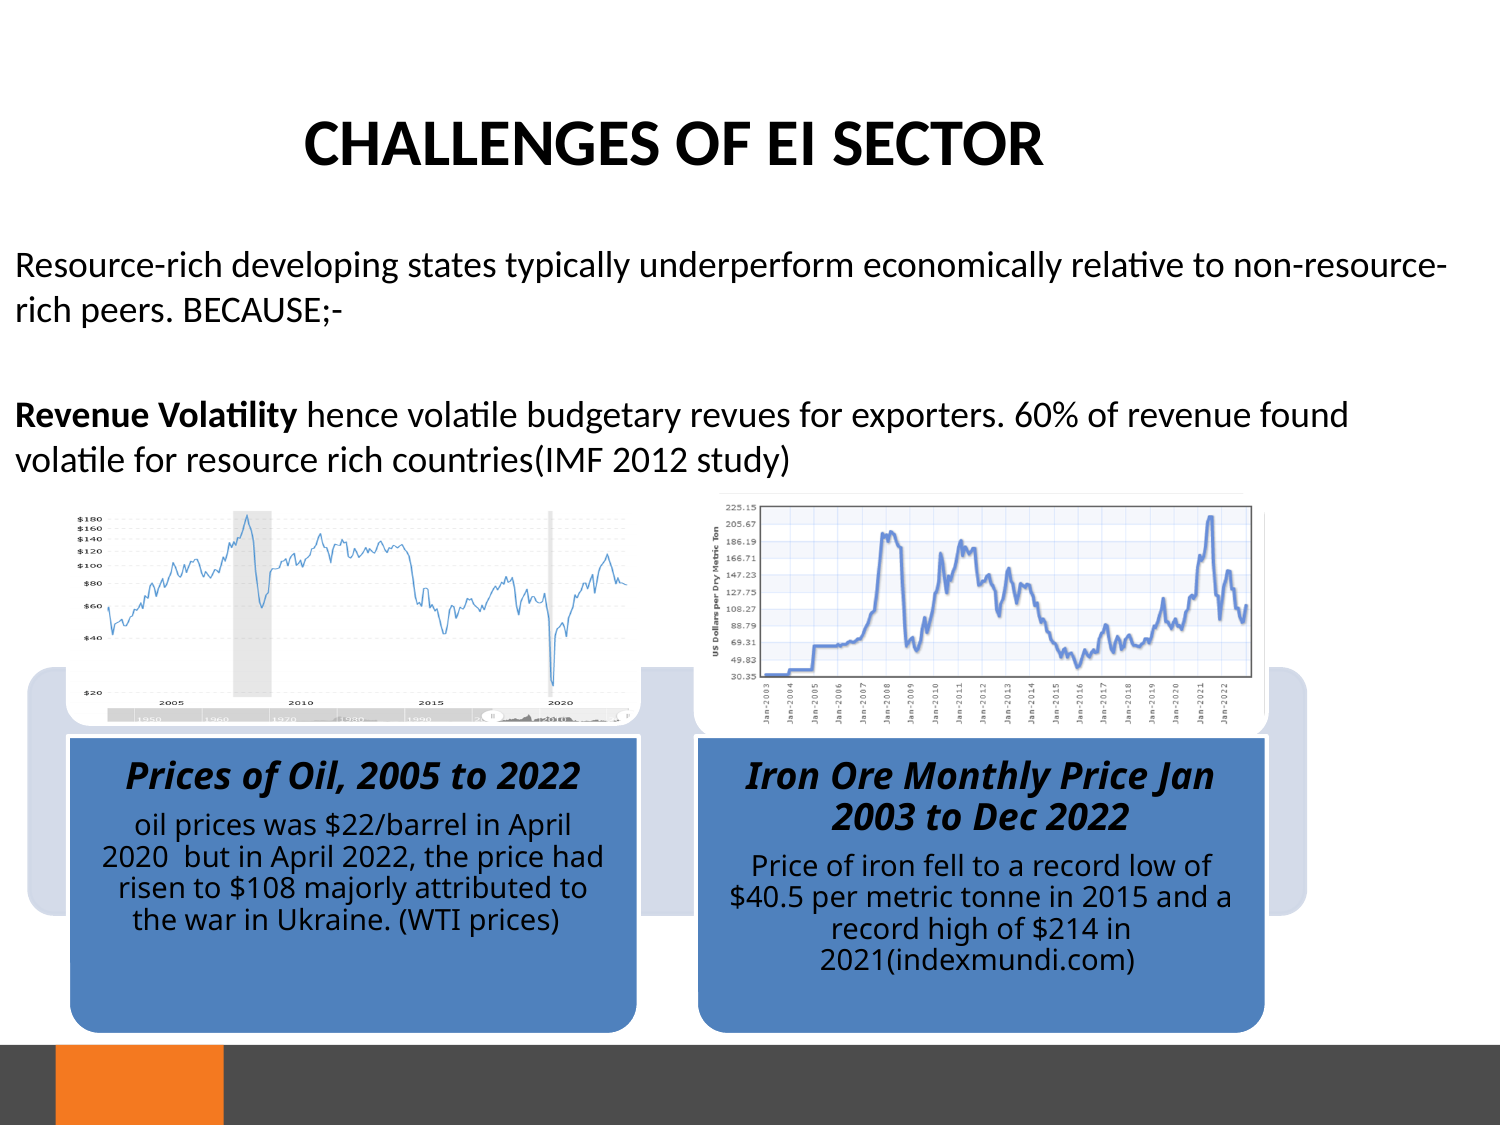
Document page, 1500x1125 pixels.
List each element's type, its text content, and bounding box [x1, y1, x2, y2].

title CHALLENGES OF EI SECTOR [0, 45, 1350, 232]
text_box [29, 491, 1306, 1036]
list Resource-rich developing states typically underperform economically relative to non-resource-rich peers. BECAUSE;- Revenue Volatility hence volatile budgetary revues for exporters. 60% of revenue found volatile for resource rich countries(IMF 2012 study) [0, 232, 1483, 1014]
